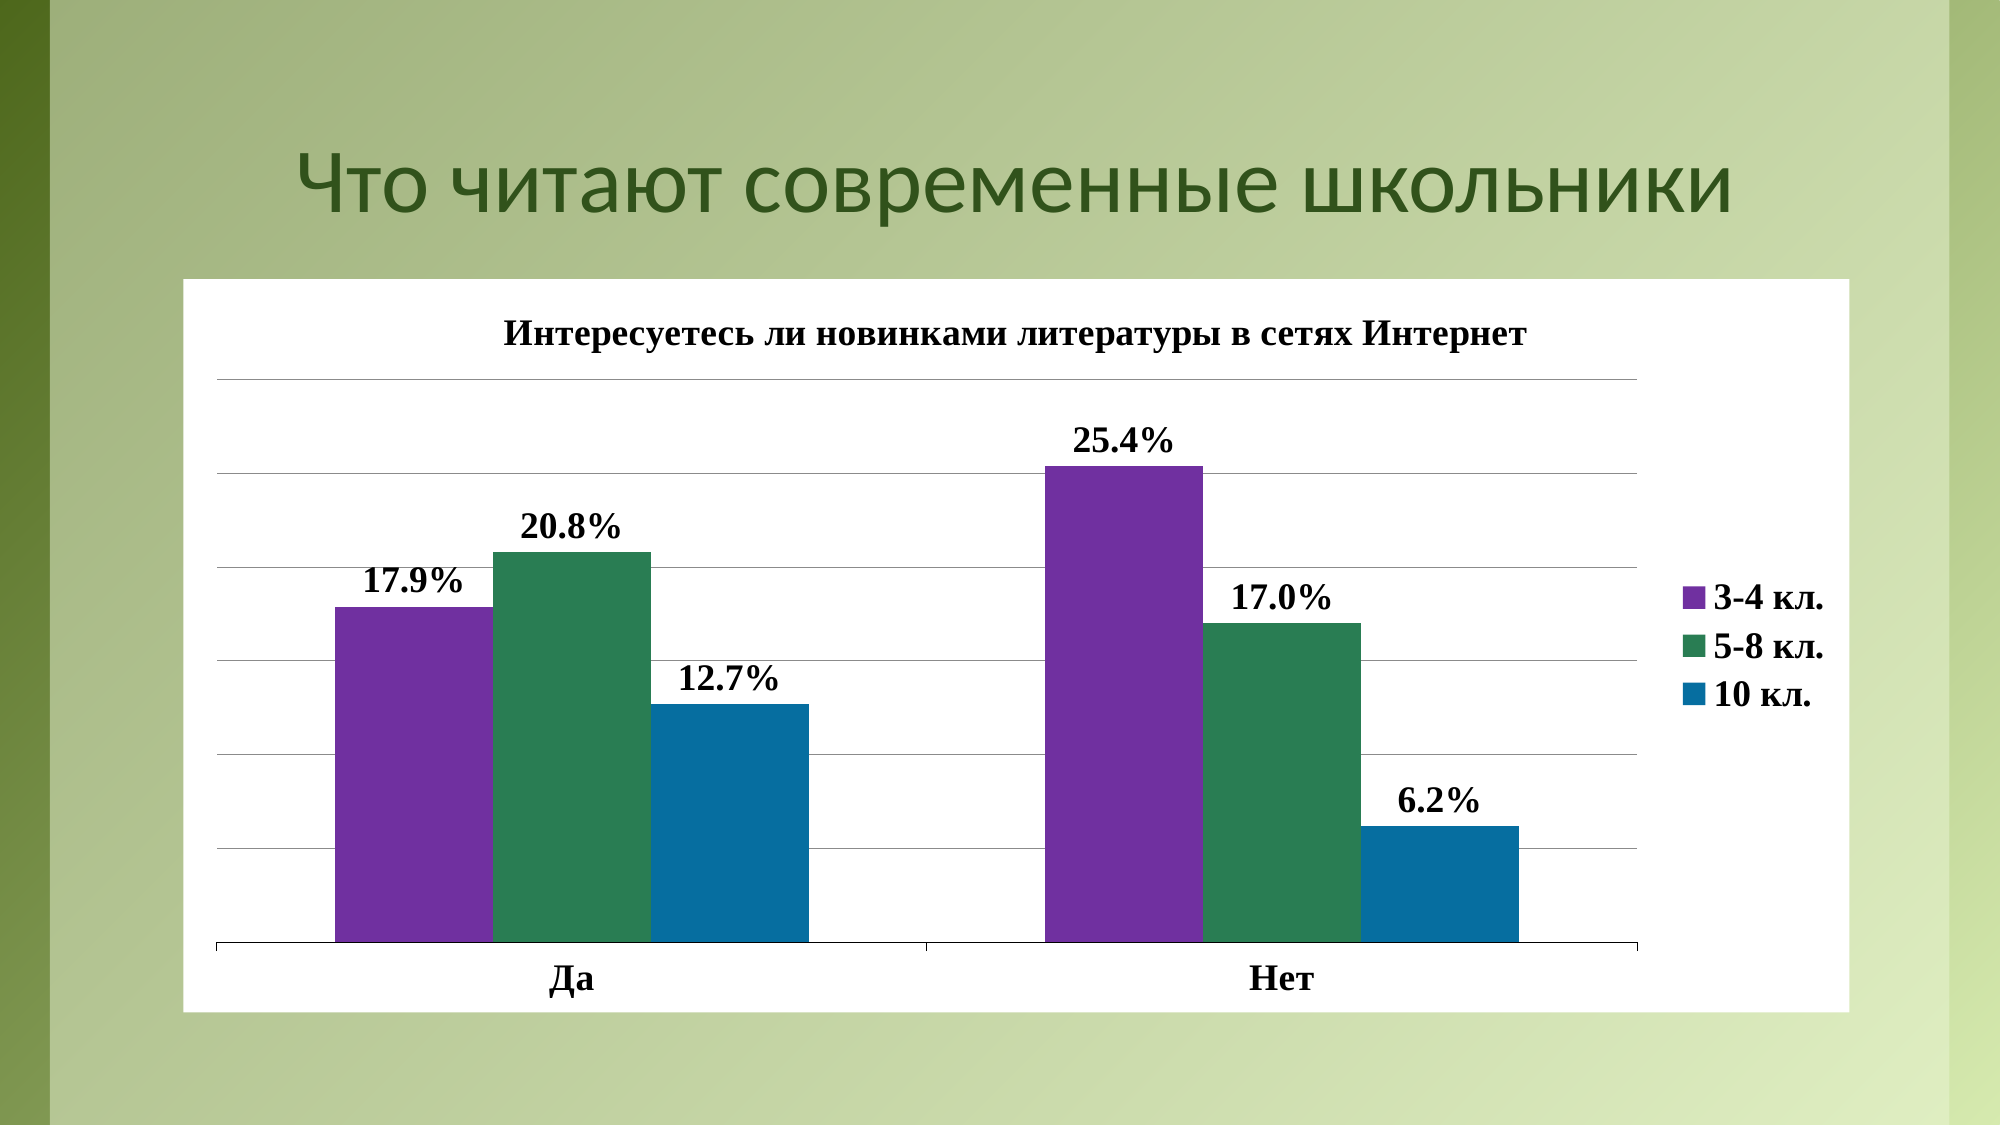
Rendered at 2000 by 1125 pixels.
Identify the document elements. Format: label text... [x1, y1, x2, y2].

title Что читают современные школьники [183, 12, 1850, 242]
chart [183, 279, 1850, 1013]
